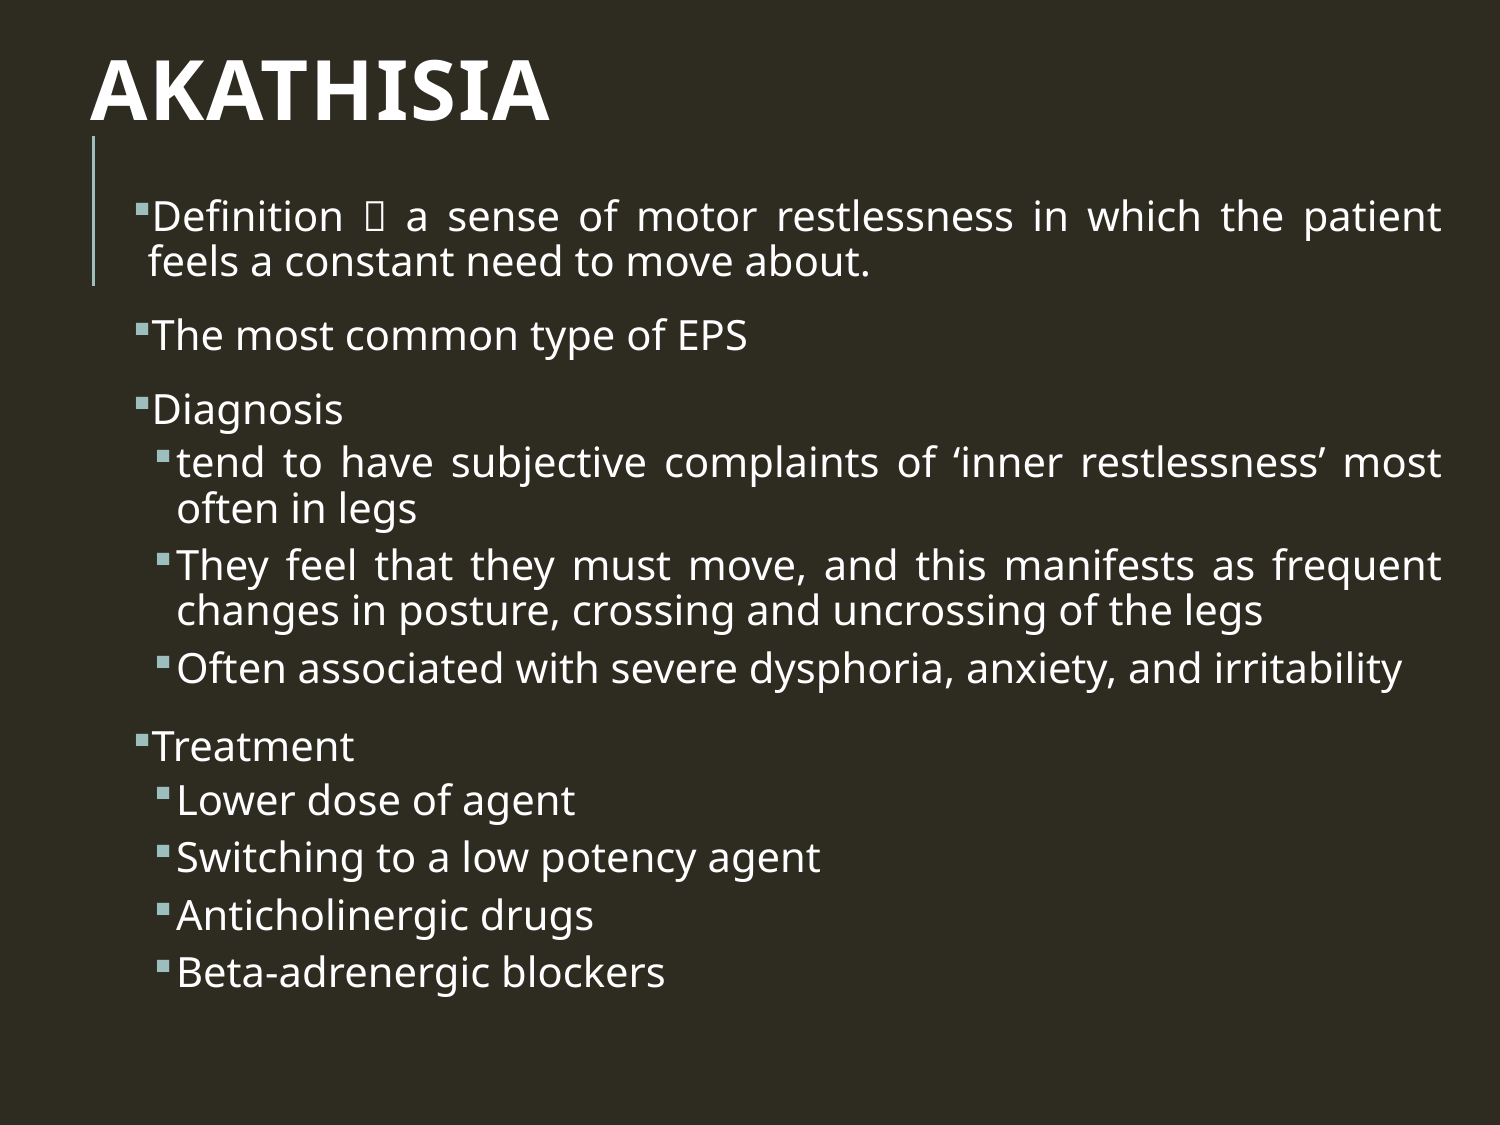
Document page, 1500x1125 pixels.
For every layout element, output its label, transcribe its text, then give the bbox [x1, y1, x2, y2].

title Akathisia [75, 37, 1425, 155]
list Definition  a sense of motor restlessness in which the patient feels a constant need to move about. The most common type of EPS Diagnosis tend to have subjective complaints of ‘inner restlessness’ most often in legs They feel that they must move, and this manifests as frequent changes in posture, crossing and uncrossing of the legs Often associated with severe dysphoria, anxiety, and irritability Treatment Lower dose of agent Switching to a low potency agent Anticholinergic drugs Beta-adrenergic blockers [125, 187, 1450, 1075]
